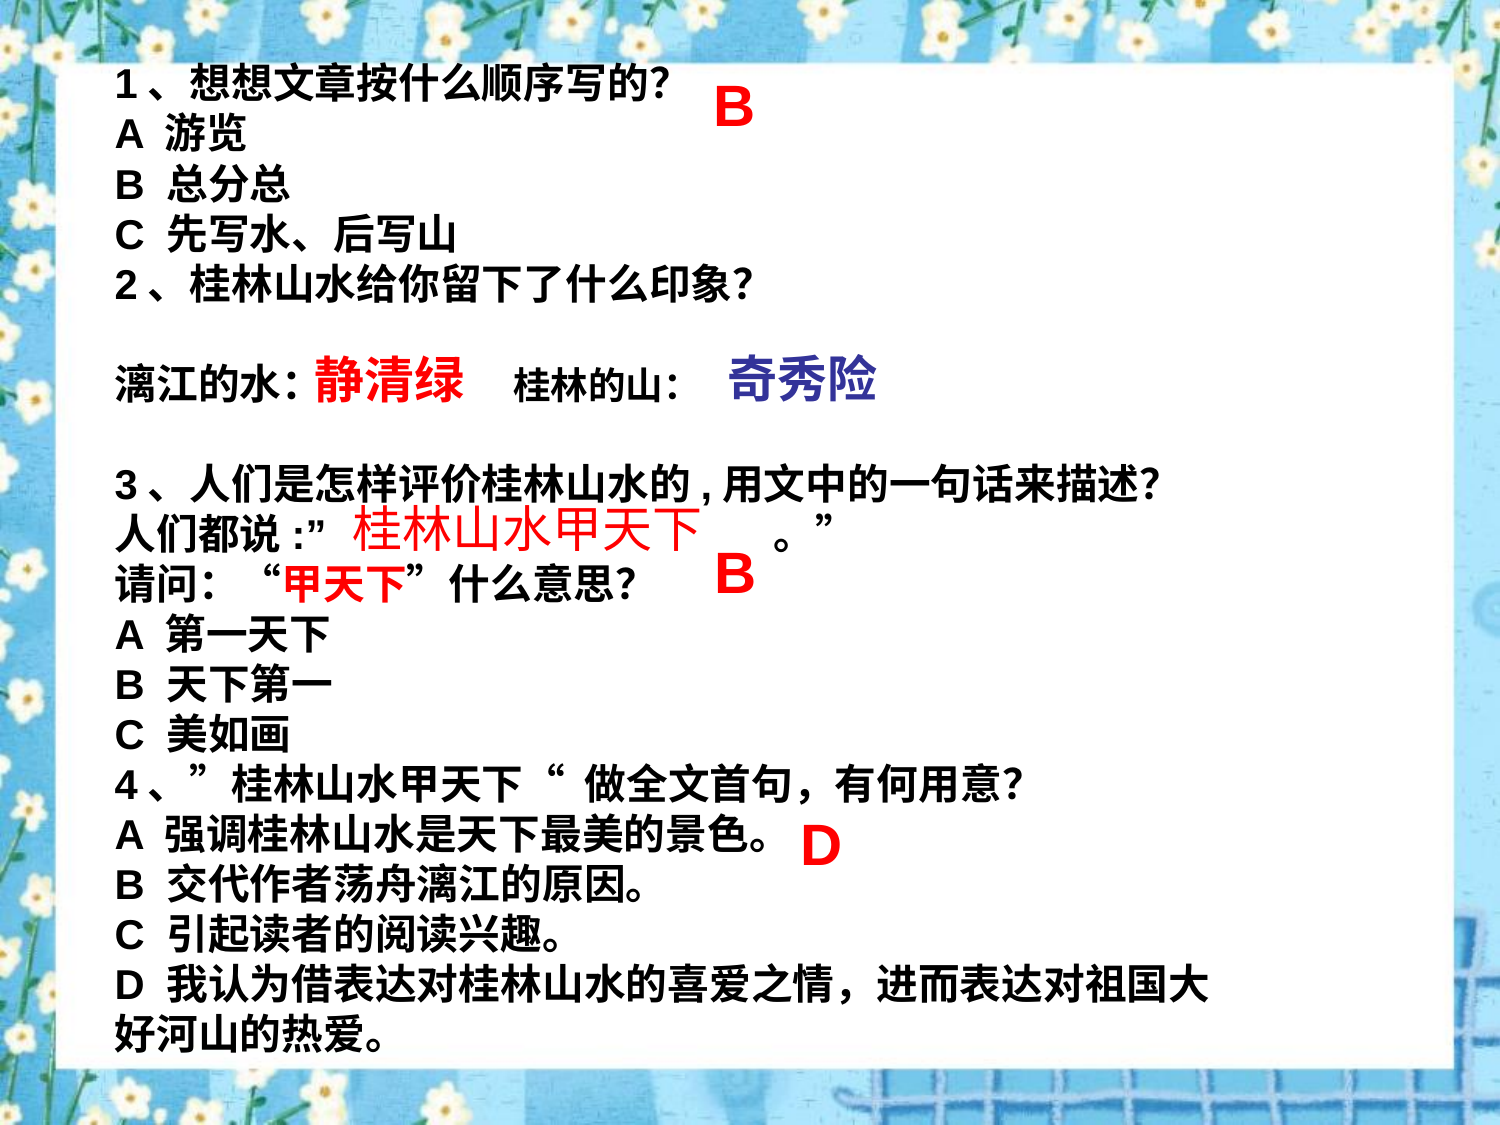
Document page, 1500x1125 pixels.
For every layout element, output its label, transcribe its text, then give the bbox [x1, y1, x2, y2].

text_box B [698, 60, 786, 146]
text_box D [785, 800, 949, 885]
text_box 桂林山水甲天下 [337, 490, 750, 565]
text_box 静清绿 [299, 341, 525, 416]
text_box 1、想想文章按什么顺序写的？ A 游览 B 总分总 C 先写水、后写山 2、桂林山水给你留下了什么印象？ 漓江的水： 桂林的山： 3、人们是怎样评价桂林山水的,用文中的一句话来描述？ 人们都说:” 。” 请问：“甲天下”什么意思？ A 第一天下 B 天下第一 C 美如画 4、”桂林山水甲天下“ 做全文首句，有何用意？ A 强调桂林山水是天下最美的景色。 B 交代作者荡舟漓江的原因。 C 引起读者的阅读兴趣。 D 我认为借表达对桂林山水的喜爱之情，进而表达对祖国大好河山的热爱。 [99, 49, 1225, 1066]
text_box B [699, 527, 788, 613]
text_box 奇秀险 [712, 340, 975, 500]
picture [0, 0, 1500, 1125]
